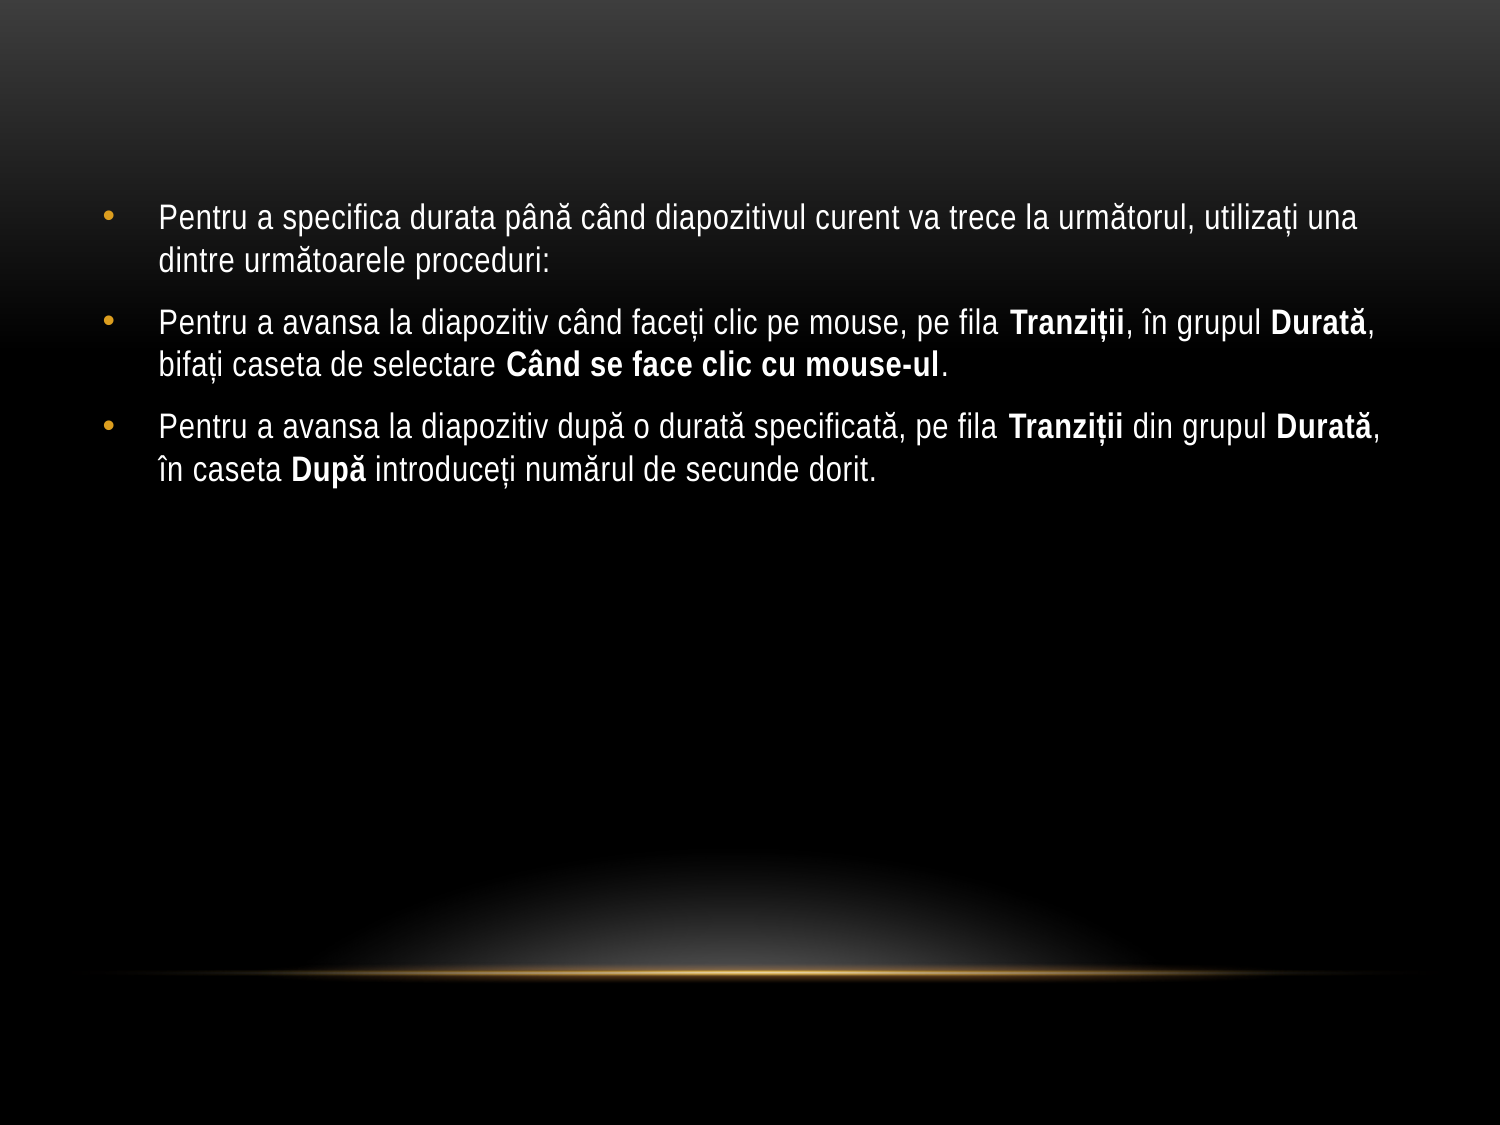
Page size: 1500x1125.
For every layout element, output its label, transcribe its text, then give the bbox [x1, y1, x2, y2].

list Pentru a specifica durata până când diapozitivul curent va trece la următorul, utilizați una dintre următoarele proceduri: Pentru a avansa la diapozitiv când faceți clic pe mouse, pe fila Tranziții, în grupul Durată, bifați caseta de selectare Când se face clic cu mouse-ul. Pentru a avansa la diapozitiv după o durată specificată, pe fila Tranziții din grupul Durată, în caseta După introduceți numărul de secunde dorit. [87, 62, 1400, 938]
picture [0, 0, 1500, 1125]
